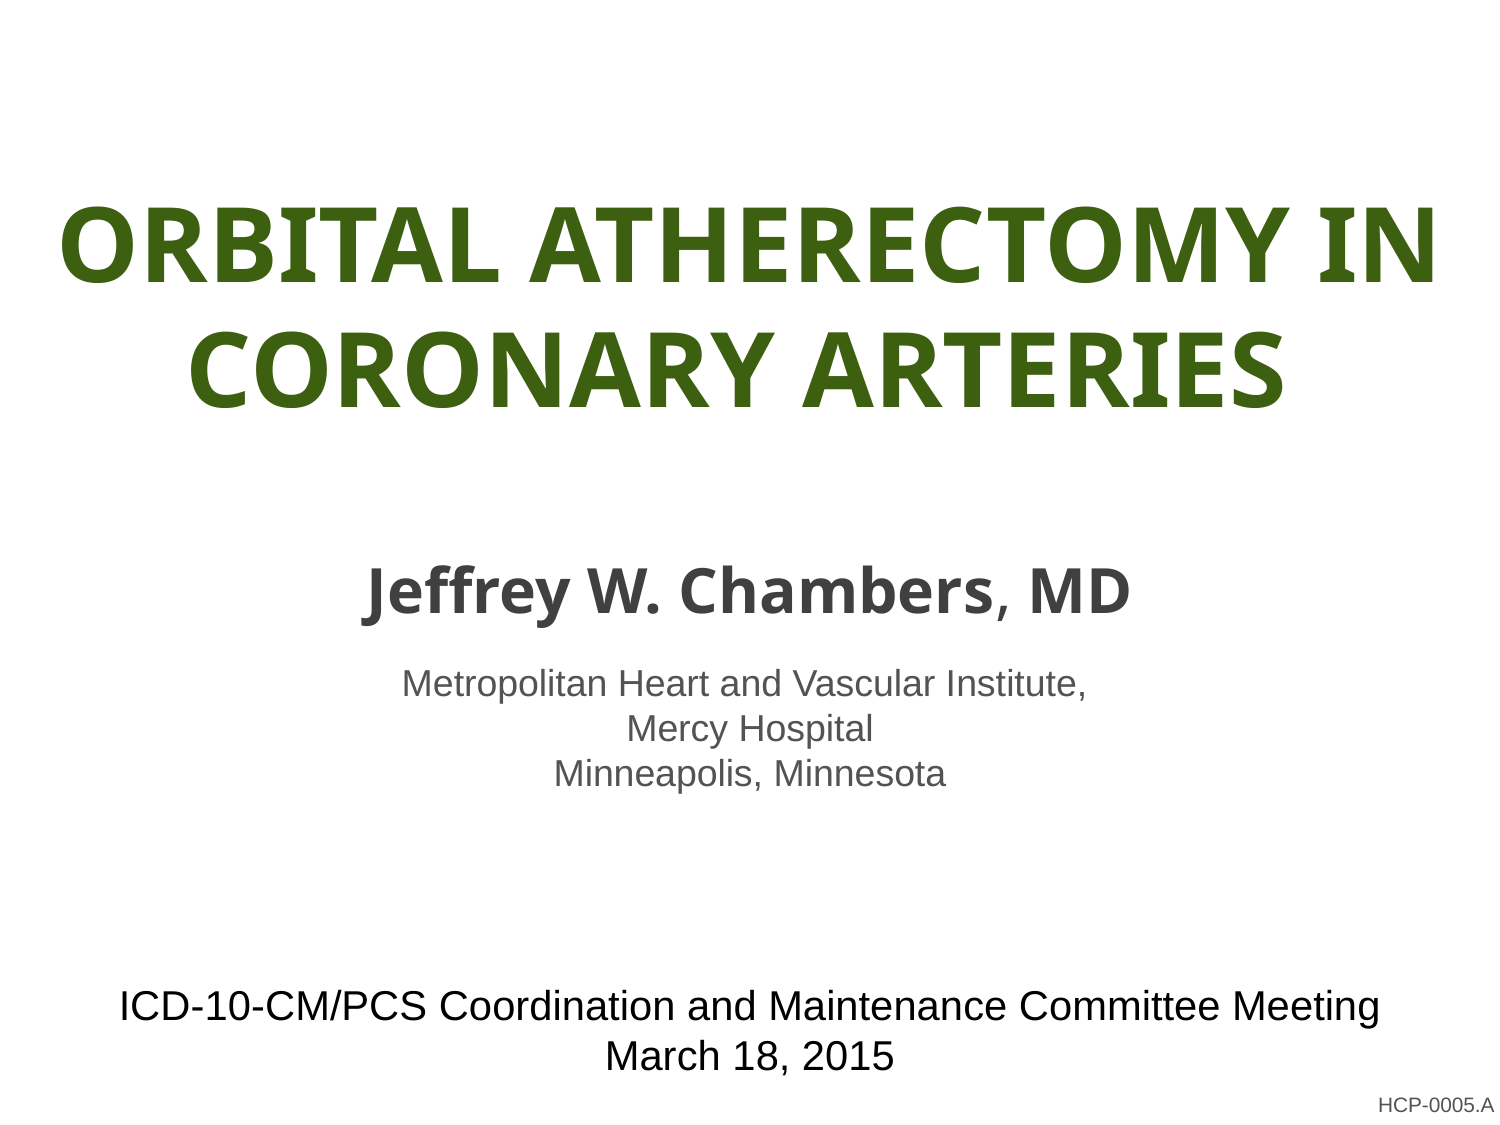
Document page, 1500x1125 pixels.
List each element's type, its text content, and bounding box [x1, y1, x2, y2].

text_box ICD-10-CM/PCS Coordination and Maintenance Committee Meeting March 18, 2015 [0, 971, 1500, 1087]
text_box Metropolitan Heart and Vascular Institute, Mercy Hospital Minneapolis, Minnesota [0, 651, 1500, 802]
text_box HCP-0005.A [1363, 1084, 1500, 1125]
text_box ORBITAL ATHERECTOMY IN CORONARY ARTERIES [0, 171, 1500, 413]
text_box Jeffrey W. Chambers, MD [0, 543, 1500, 634]
